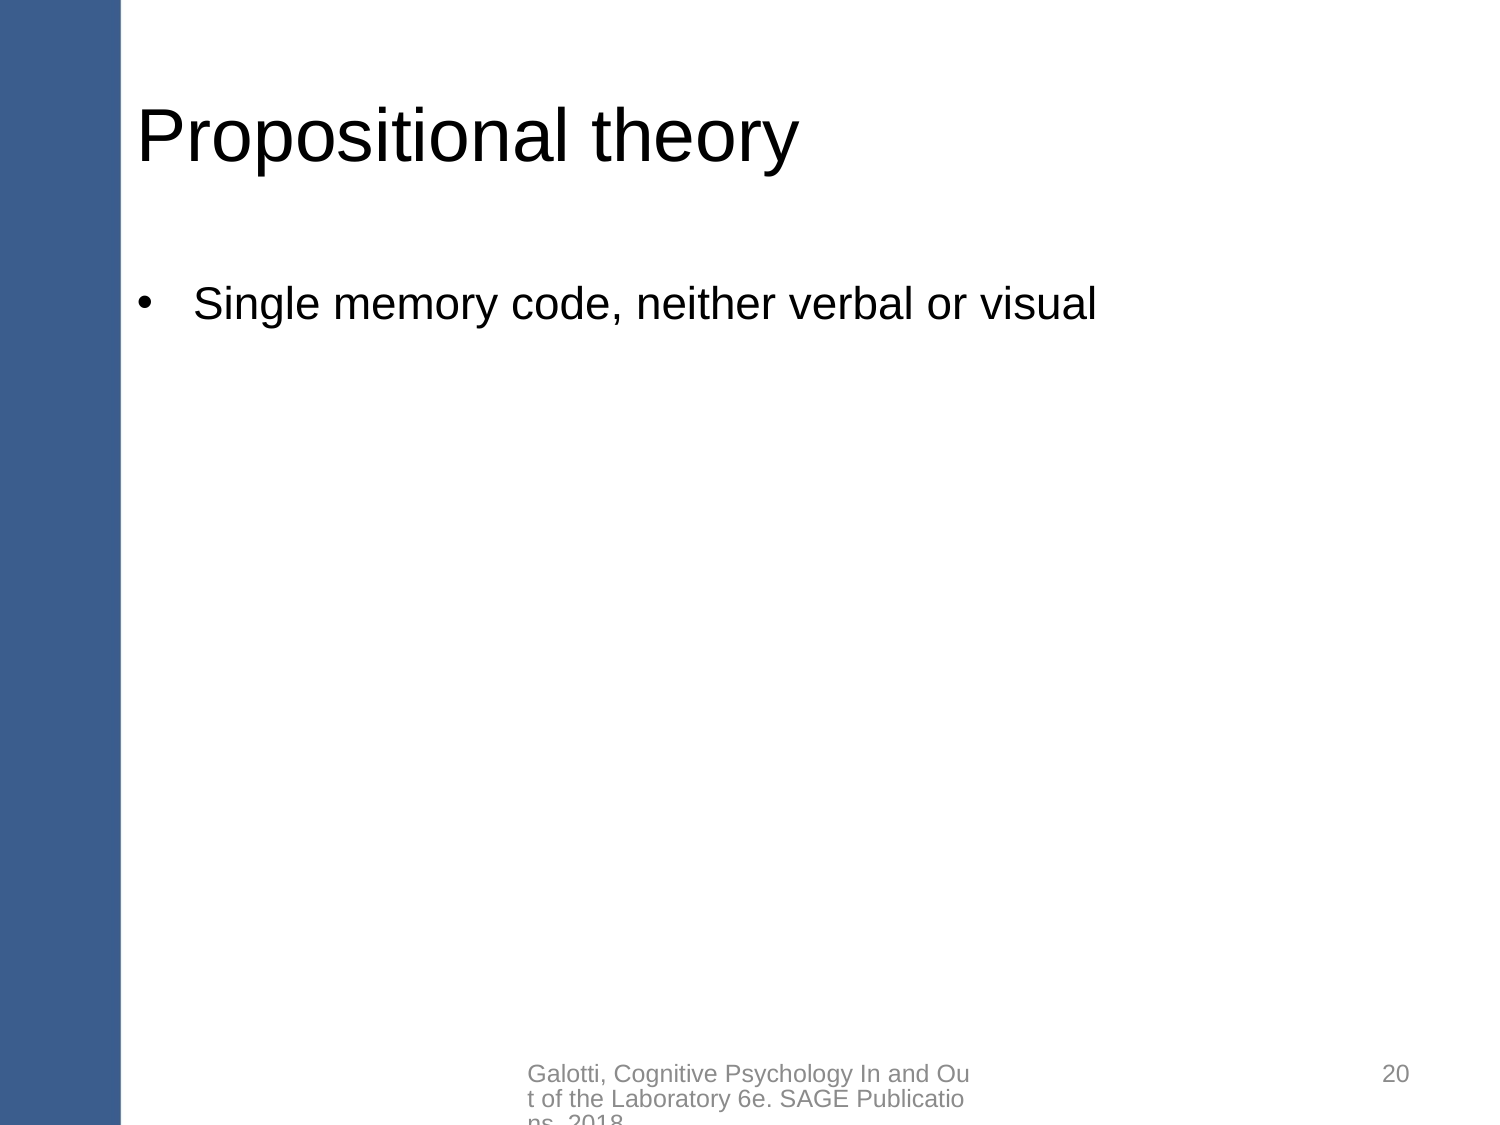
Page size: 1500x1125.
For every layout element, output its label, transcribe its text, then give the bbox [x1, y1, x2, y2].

footer Galotti, Cognitive Psychology In and Out of the Laboratory 6e. SAGE Publications, 2018. [512, 1042, 988, 1103]
picture [0, 0, 1500, 1125]
list Single memory code, neither verbal or visual [121, 266, 1472, 1009]
slide_number 20 [1074, 1042, 1425, 1103]
title Propositional theory [121, 37, 1472, 225]
